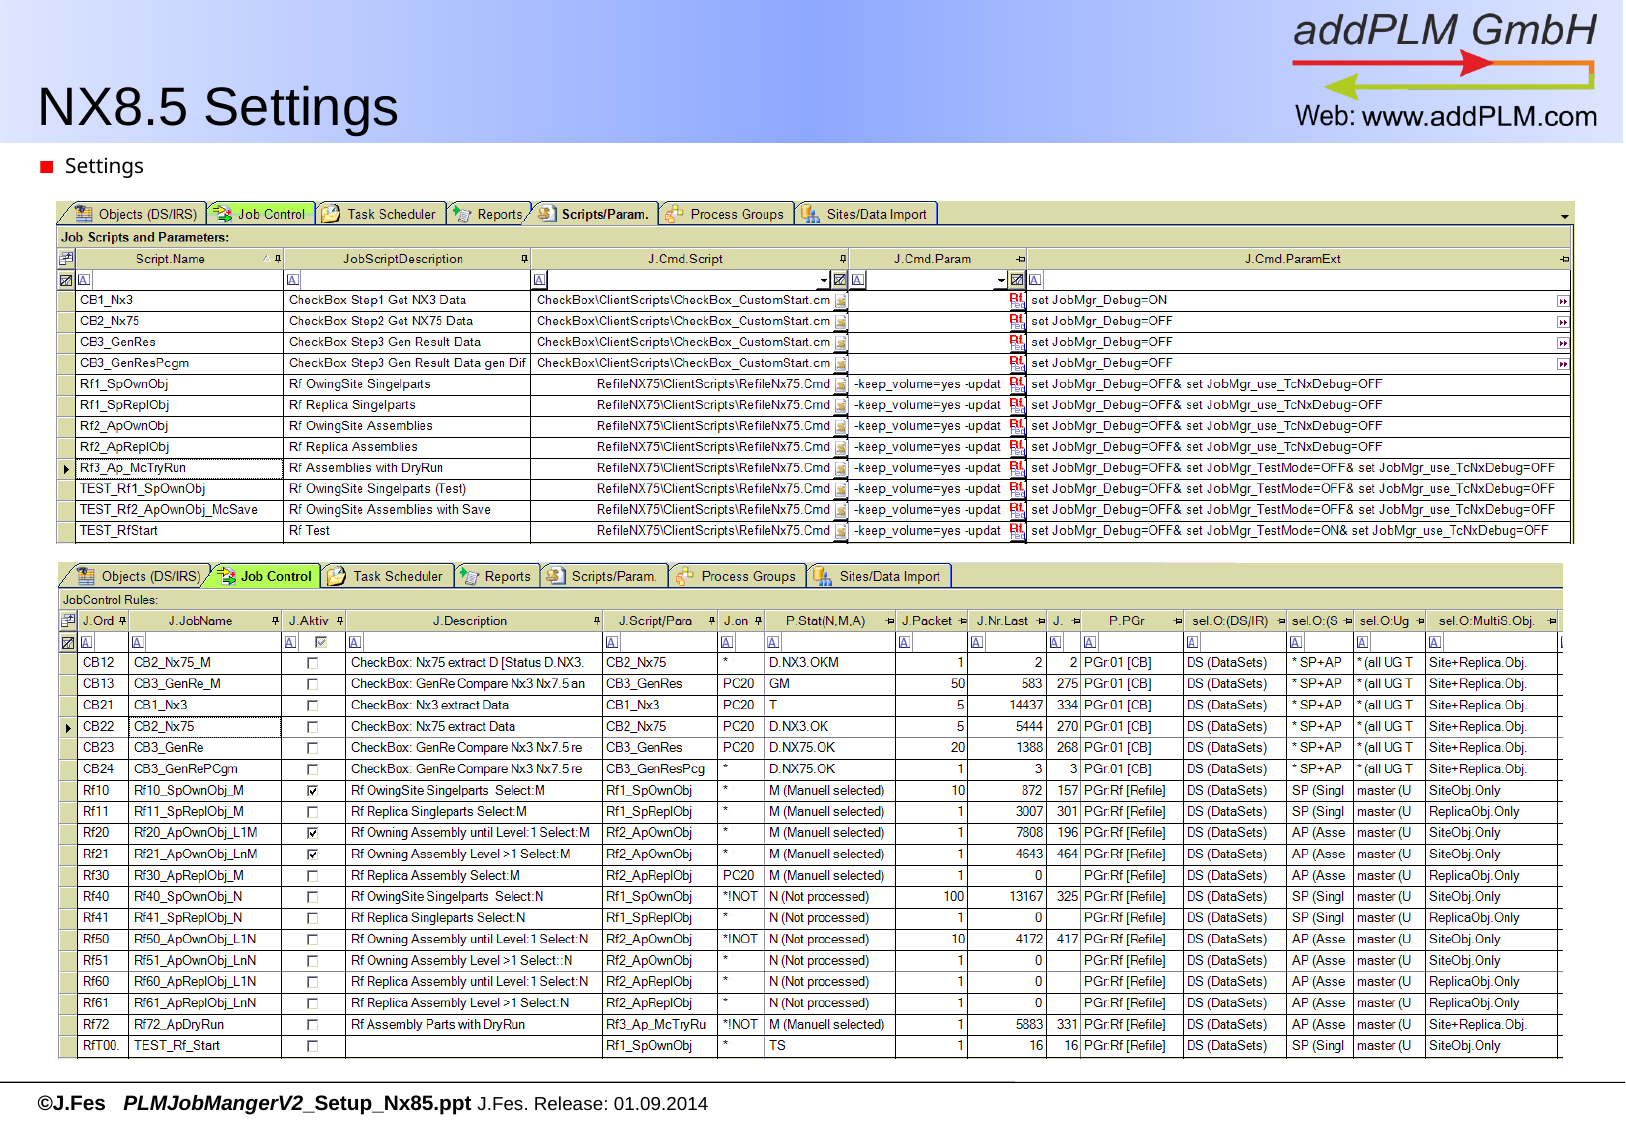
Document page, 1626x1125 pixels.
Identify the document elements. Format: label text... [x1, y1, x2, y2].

picture [58, 562, 1563, 1059]
list Settings [22, 152, 1600, 182]
picture [56, 201, 1575, 545]
title NX8.5 Settings [22, 65, 1439, 143]
picture [1292, 13, 1597, 126]
picture [37, 158, 53, 173]
